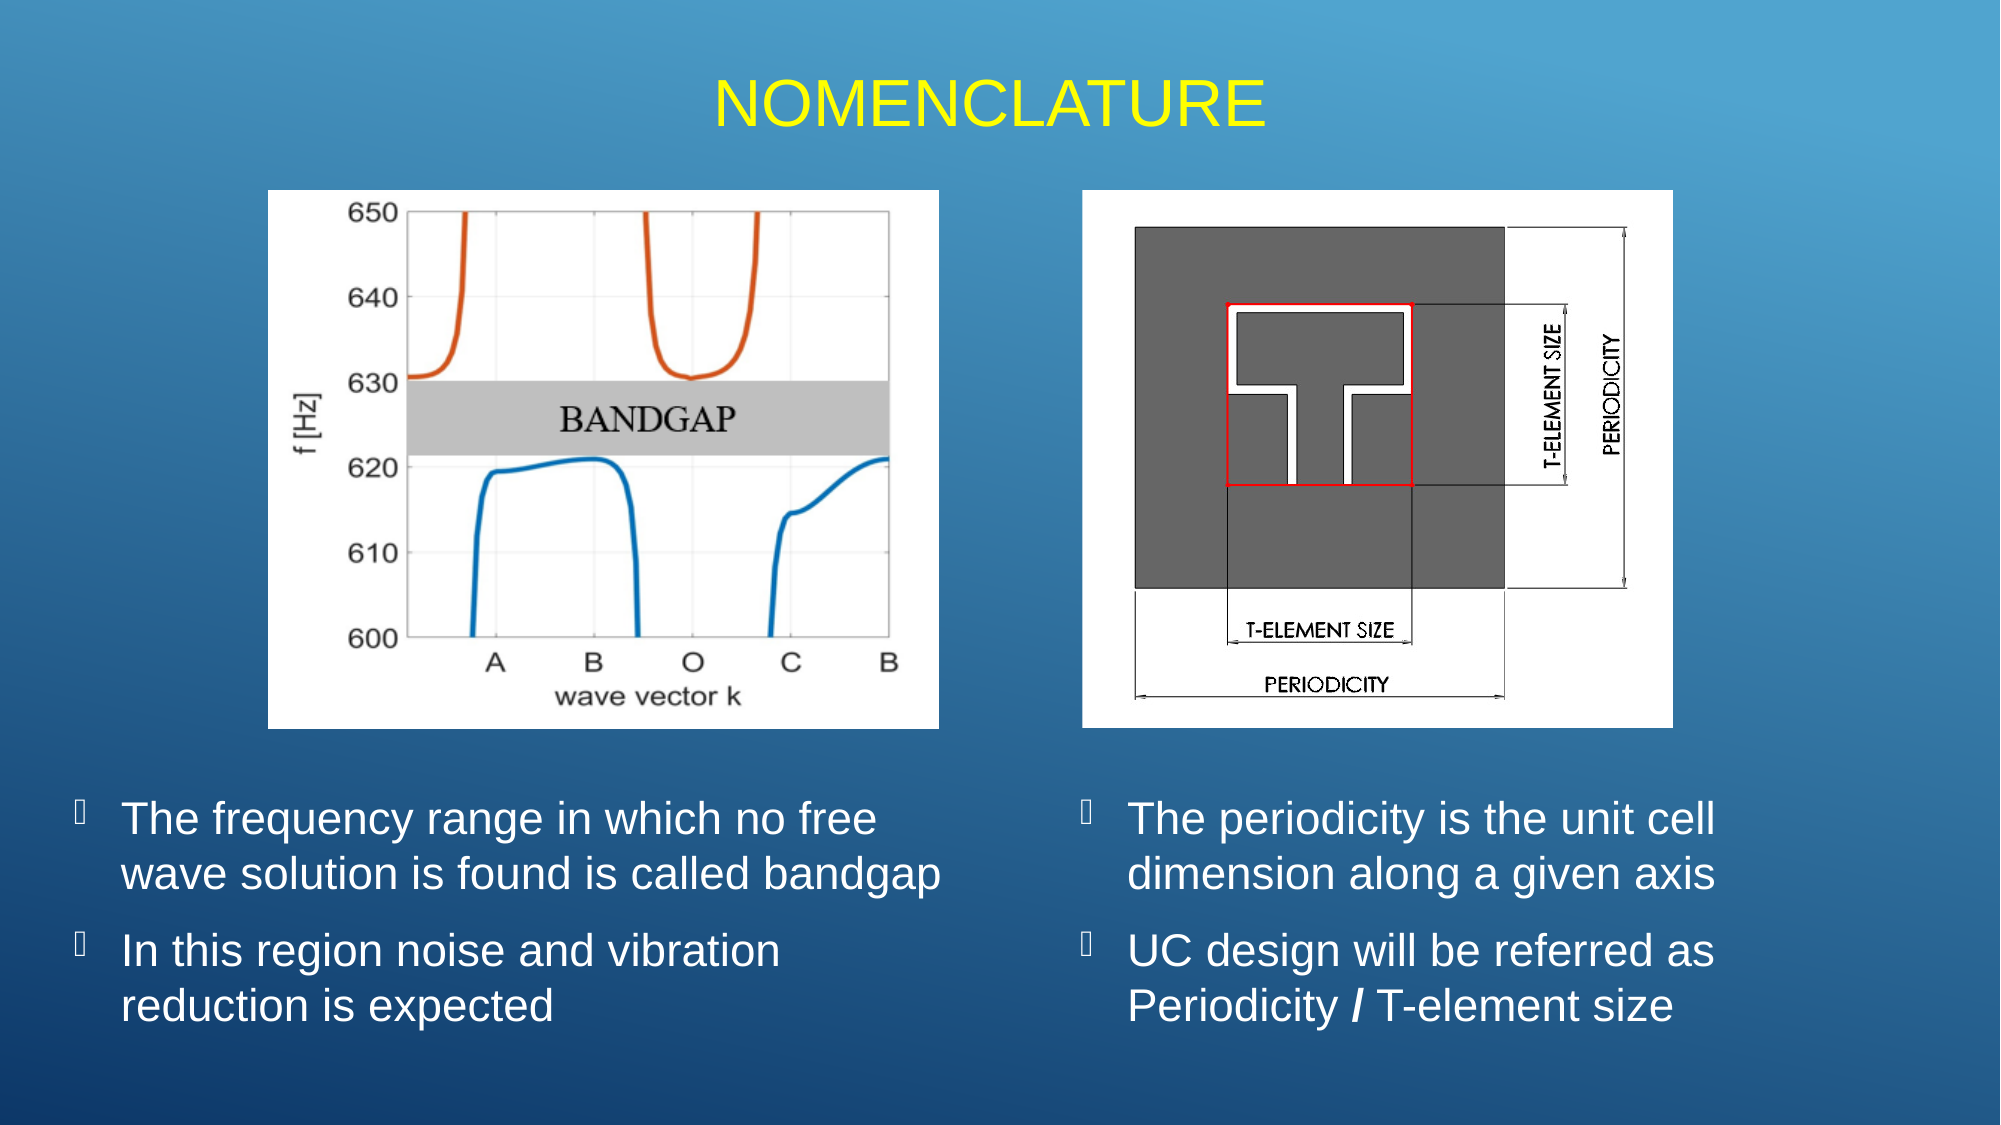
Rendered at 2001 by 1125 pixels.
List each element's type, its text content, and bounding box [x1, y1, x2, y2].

list The frequency range in which no free wave solution is found is called bandgap In this region noise and vibration reduction is expected [58, 765, 985, 1054]
picture [268, 190, 940, 730]
title Nomenclature [698, 8, 1302, 191]
text_box The periodicity is the unit cell dimension along a given axis UC design will be referred as Periodicity / T-element size [1065, 777, 1942, 1042]
picture [1082, 190, 1674, 729]
